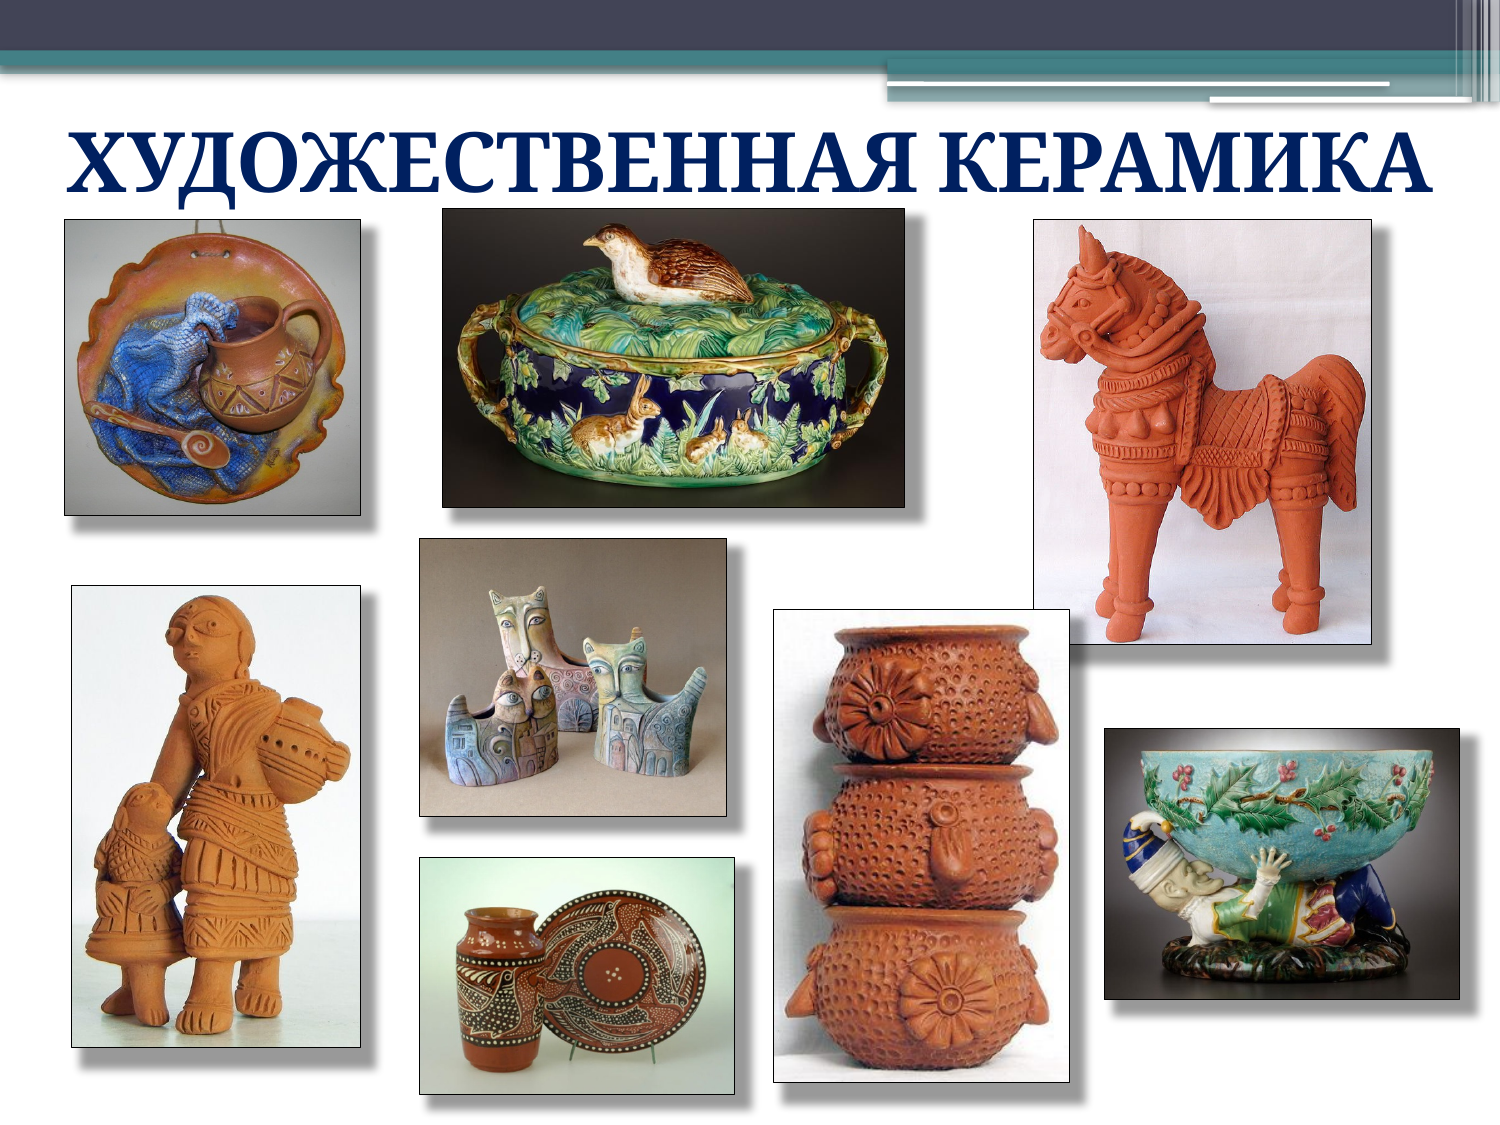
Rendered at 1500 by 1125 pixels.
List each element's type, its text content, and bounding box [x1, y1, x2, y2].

picture [71, 585, 361, 1047]
picture [418, 857, 735, 1095]
picture [64, 219, 361, 516]
picture [418, 538, 727, 817]
picture [1104, 728, 1459, 1000]
picture [773, 219, 1372, 1083]
text_box ХУДОЖЕСТВЕННАЯ КЕРАМИКА [0, 101, 1500, 217]
picture [442, 207, 904, 508]
